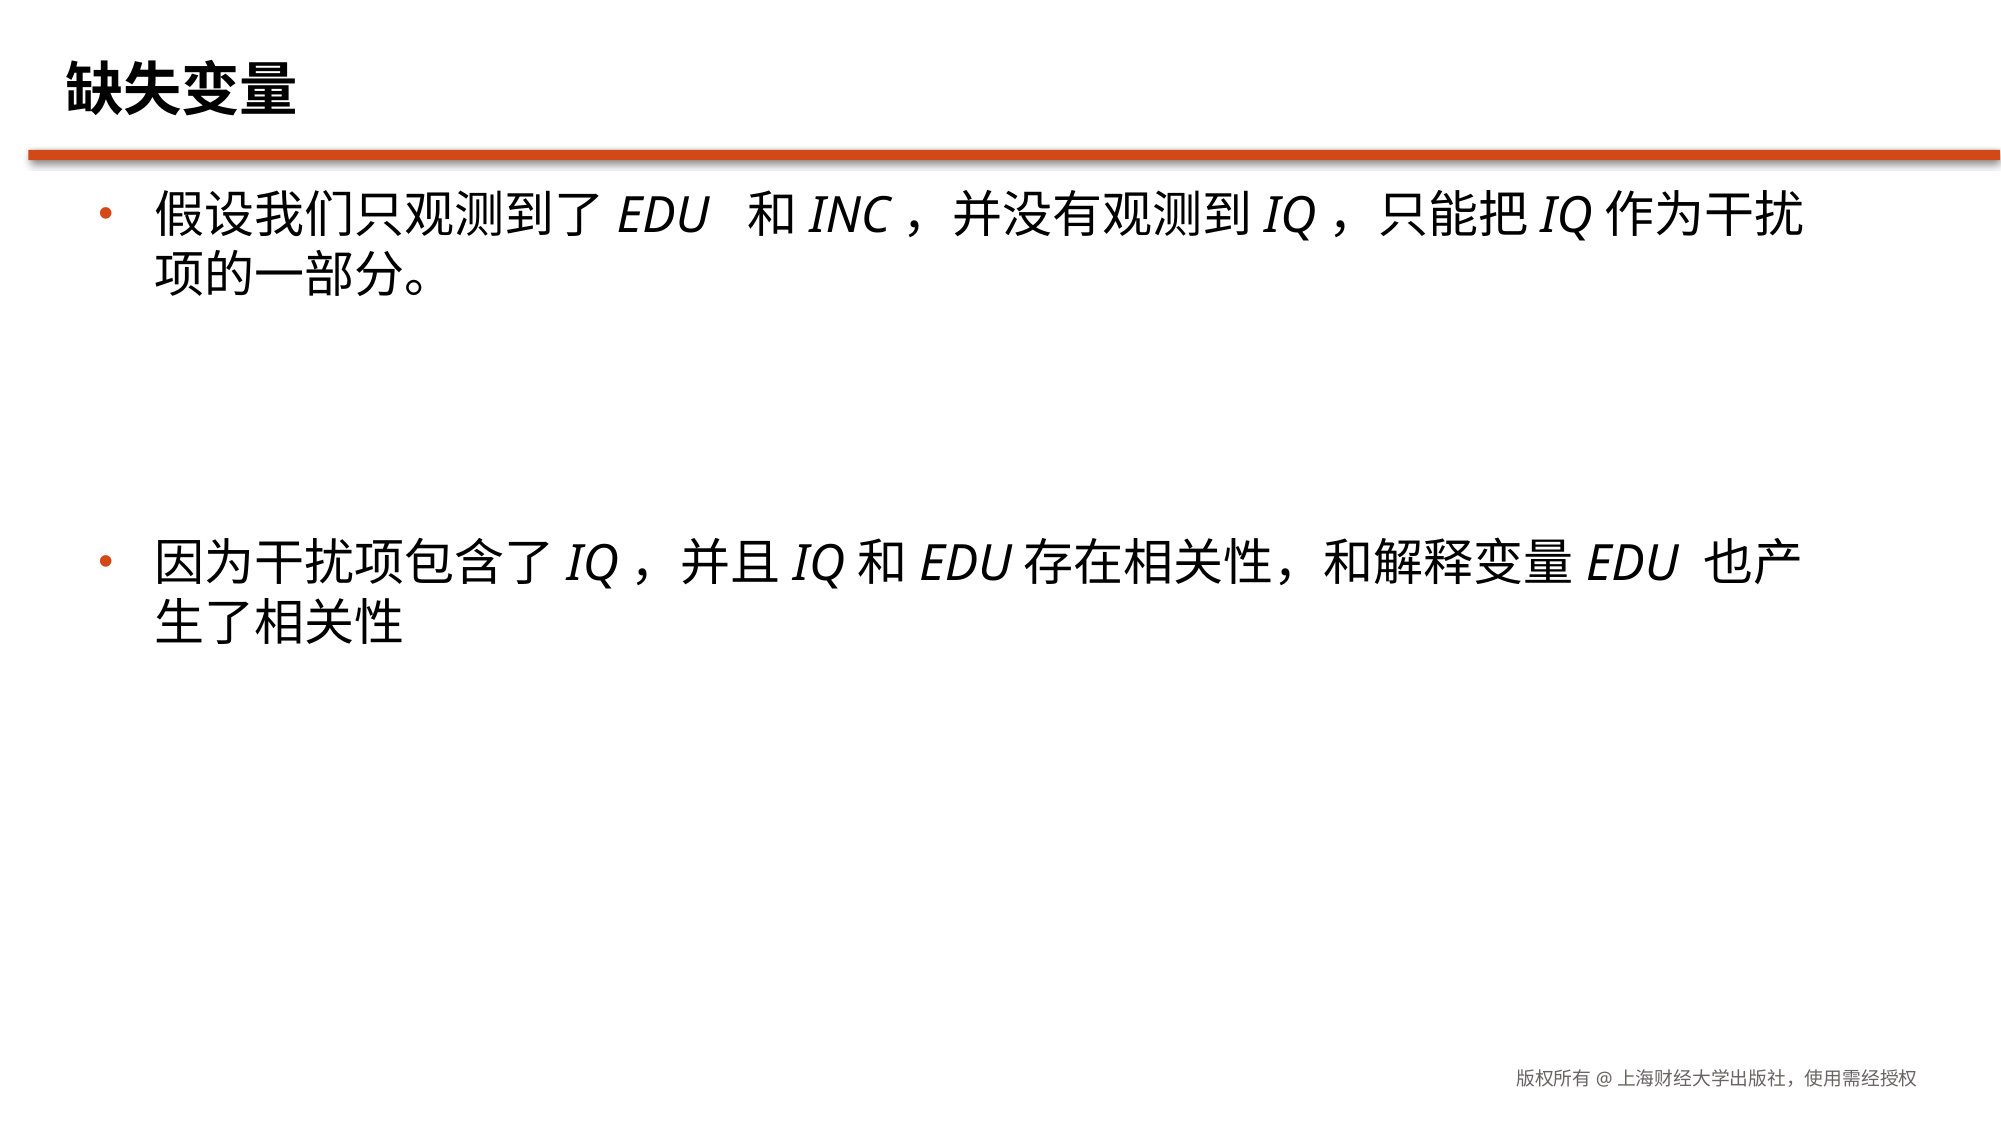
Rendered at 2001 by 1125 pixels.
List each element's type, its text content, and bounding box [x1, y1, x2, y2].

title 缺失变量 [50, 50, 1825, 138]
footer 版权所有@上海财经大学出版社，使用需经授权 [1483, 1046, 1950, 1109]
